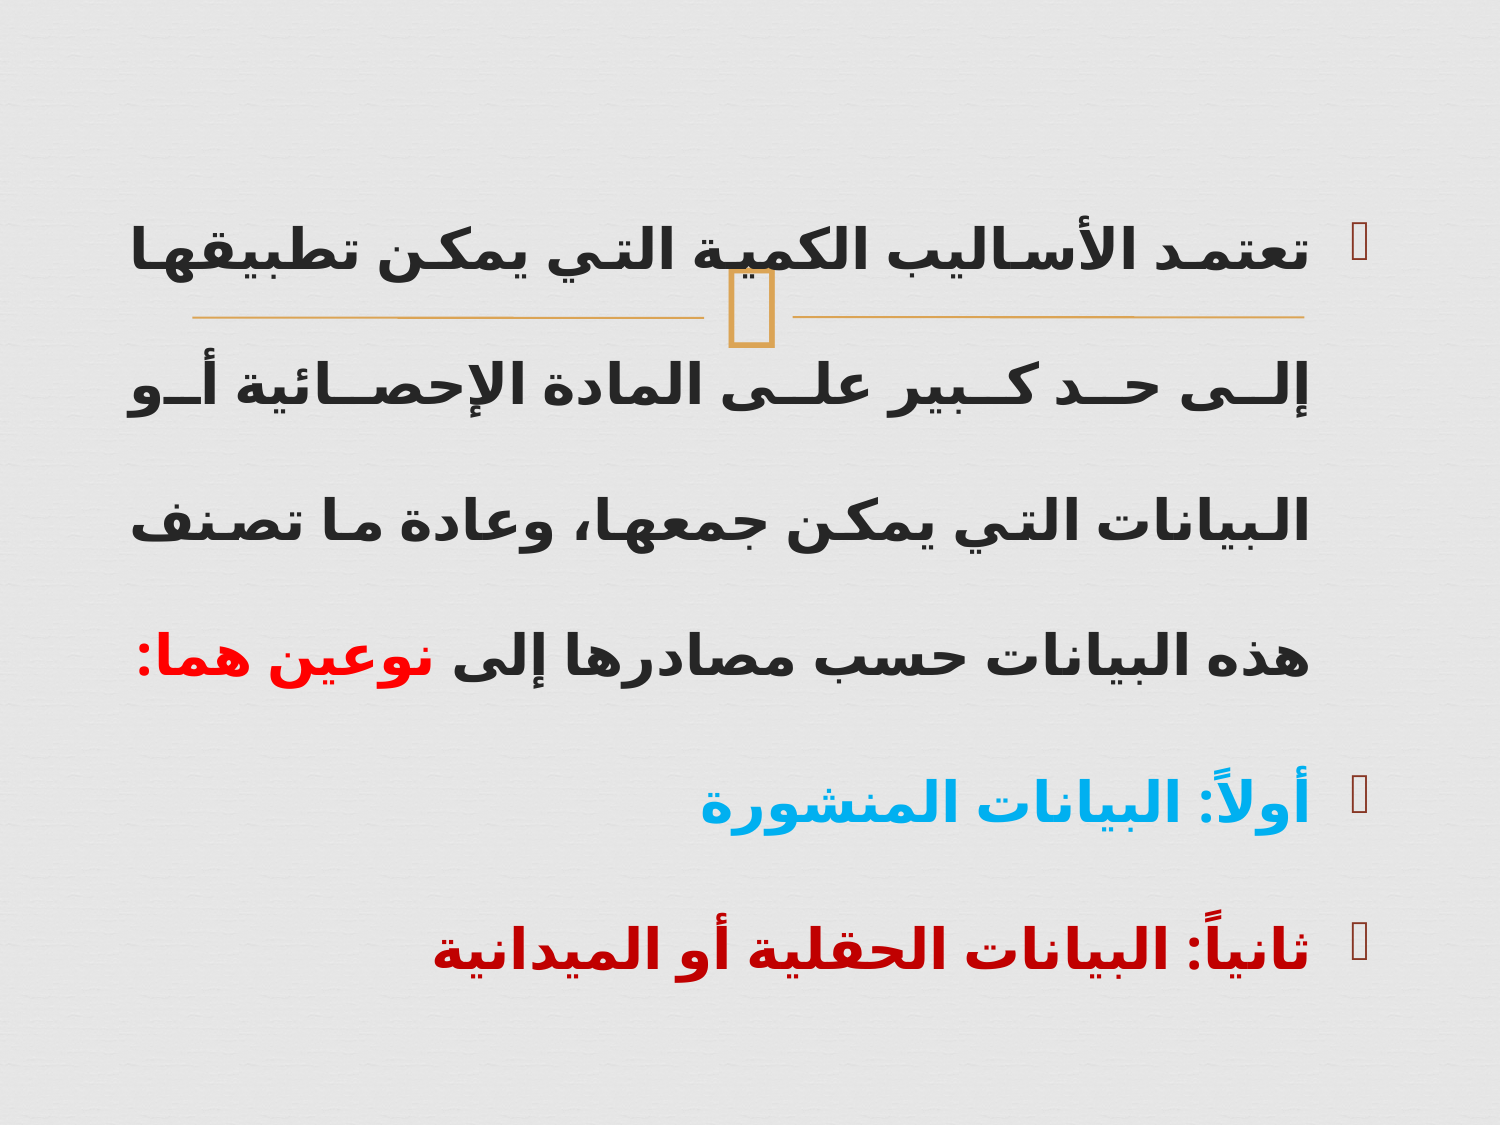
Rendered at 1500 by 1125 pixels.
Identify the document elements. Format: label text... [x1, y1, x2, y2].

list تعتمد الأساليب الكمية التي يمكن تطبيقها إلى حد كبير على المادة الإحصائية أو البيانات التي يمكن جمعها، وعادة ما تصنف هذه البيانات حسب مصادرها إلى نوعين هما: أولاً: البيانات المنشورة ثانياً: البيانات الحقلية أو الميدانية [114, 137, 1386, 1005]
